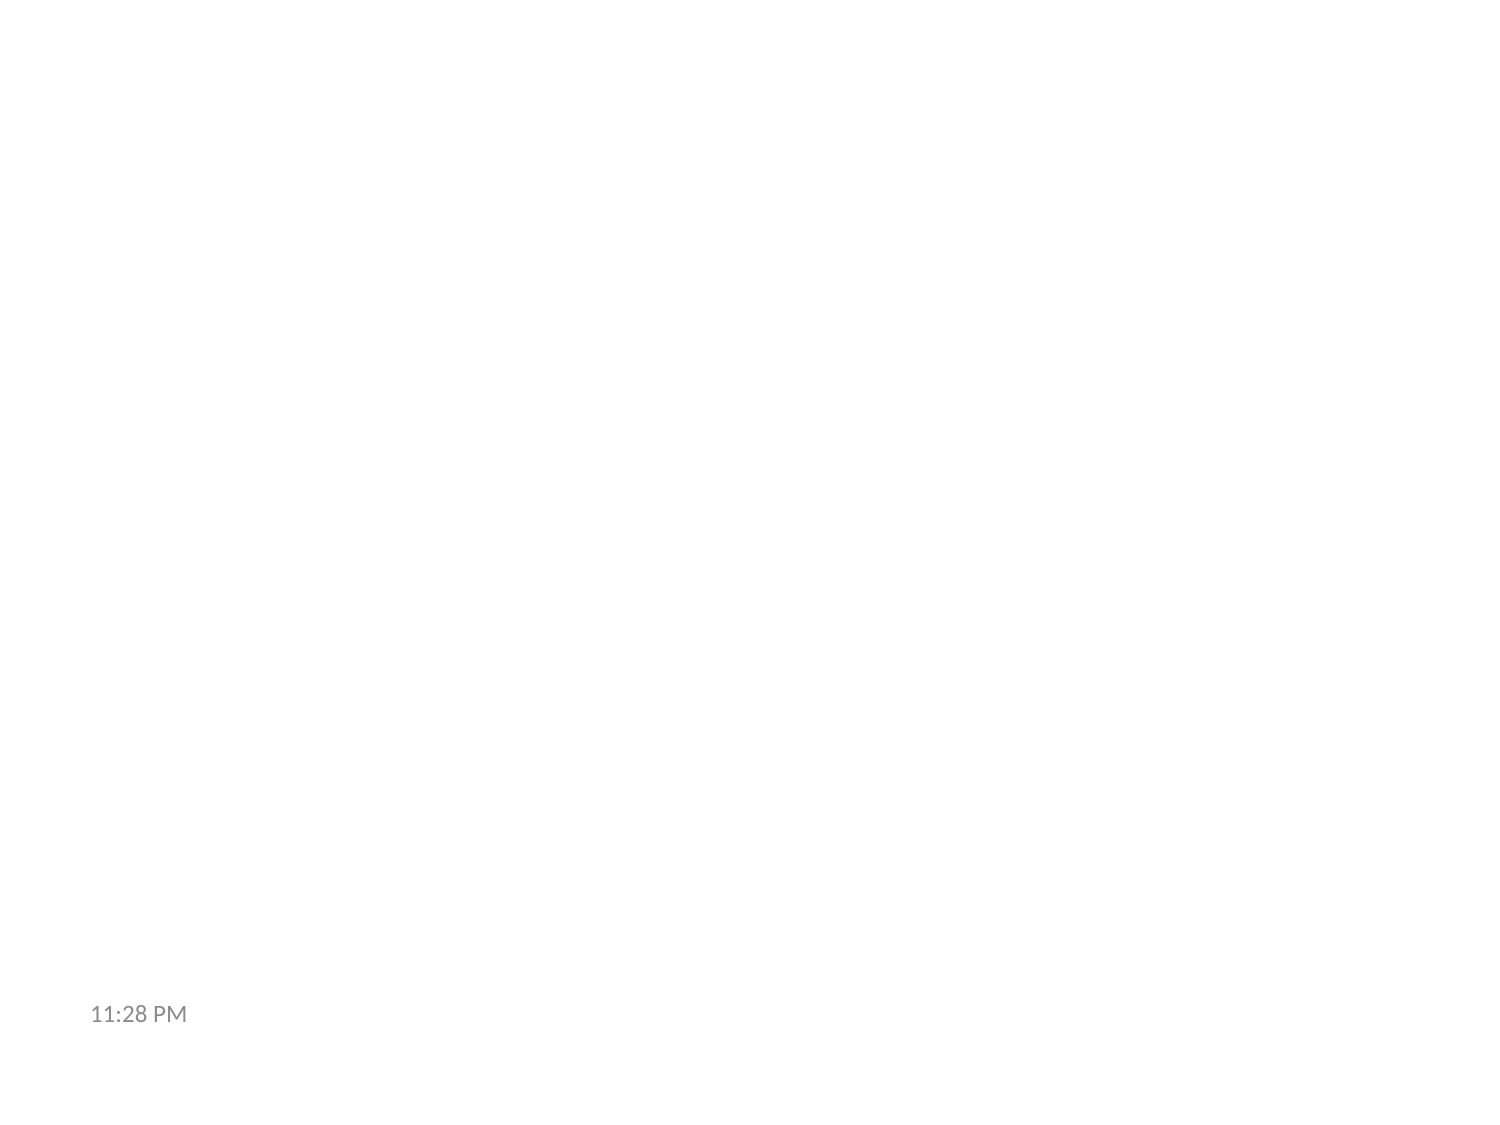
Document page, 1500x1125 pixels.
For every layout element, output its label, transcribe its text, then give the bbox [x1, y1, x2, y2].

text_box 3:35 PM [75, 982, 425, 1043]
